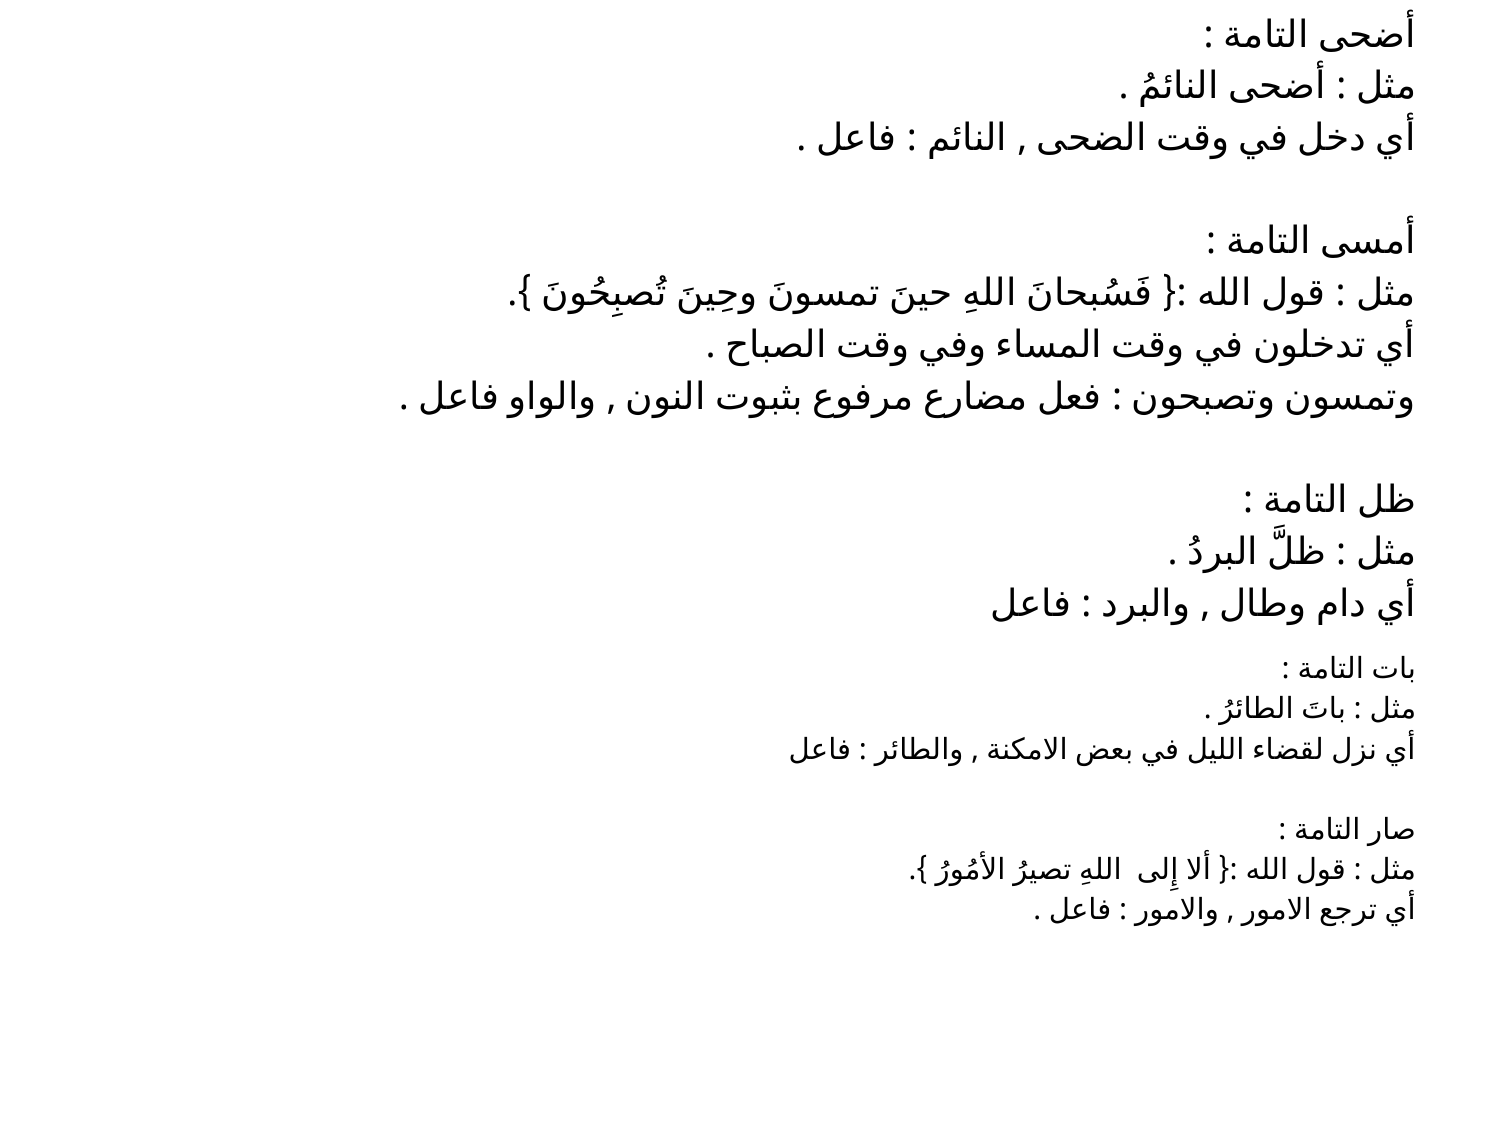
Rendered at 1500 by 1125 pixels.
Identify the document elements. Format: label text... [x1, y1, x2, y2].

text_box أضحى التامة : مثل : أضحى النائمُ . أي دخل في وقت الضحى , النائم : فاعل . أمسى التامة : مثل : قول الله :{ فَسُبحانَ اللهِ حينَ تمسونَ وحِينَ تُصبِحُونَ }. أي تدخلون في وقت المساء وفي وقت الصباح . وتمسون وتصبحون : فعل مضارع مرفوع بثبوت النون , والواو فاعل . ظل التامة : مثل : ظلَّ البردُ . أي دام وطال , والبرد : فاعل بات التامة : مثل : باتَ الطائرُ . أي نزل لقضاء الليل في بعض الامكنة , والطائر : فاعل صار التامة : مثل : قول الله :{ ألا إِلى اللهِ تصيرُ الأمُورُ }. أي ترجع الامور , والامور : فاعل . [5, 0, 1500, 1014]
